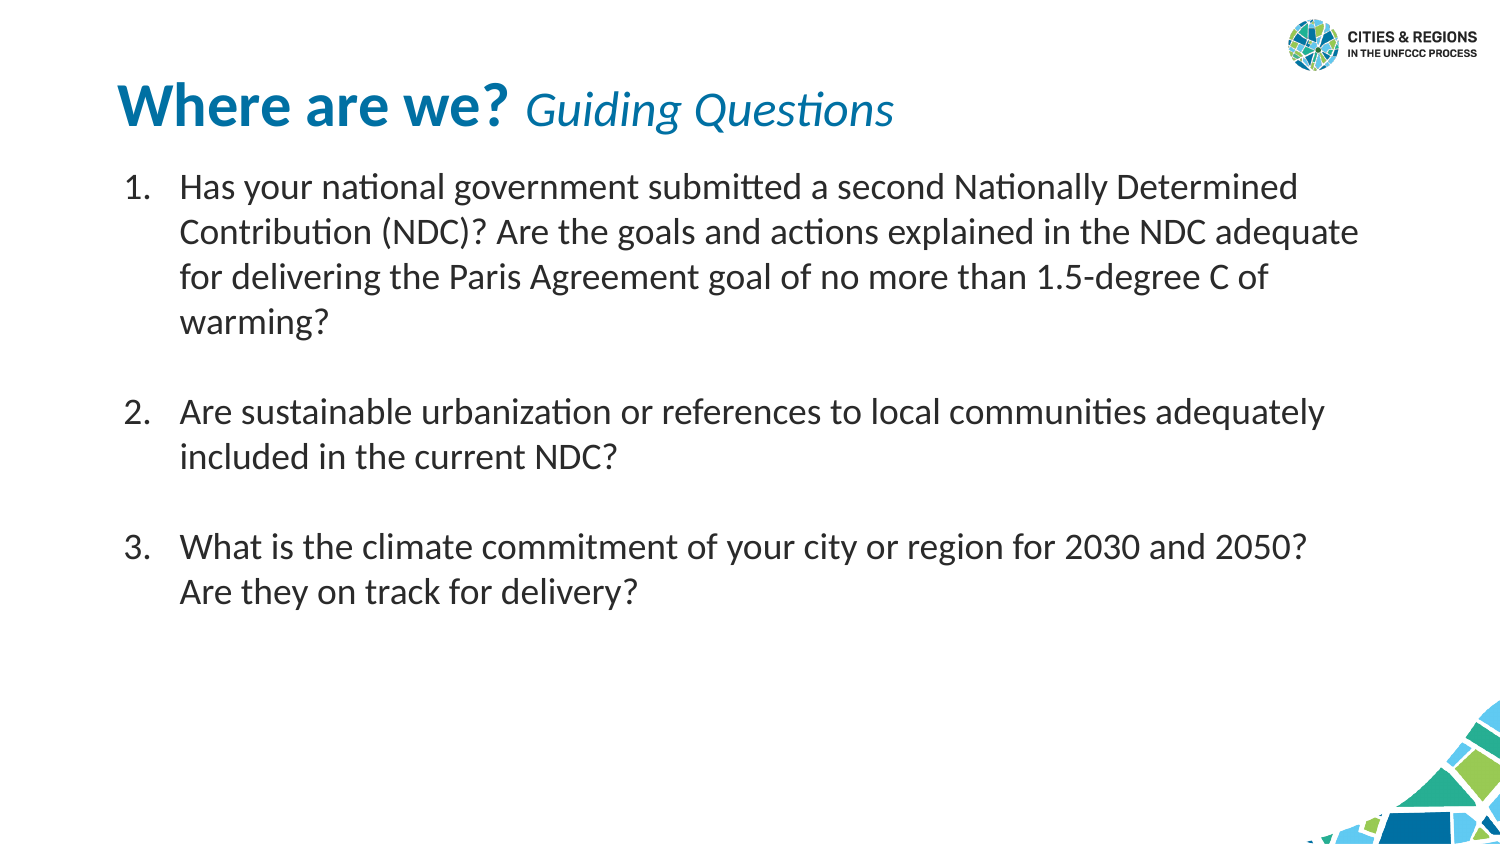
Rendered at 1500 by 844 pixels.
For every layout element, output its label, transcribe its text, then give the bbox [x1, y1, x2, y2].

title Where are we? Guiding Questions [102, 49, 1500, 155]
picture [1279, 11, 1487, 49]
text_box Has your national government submitted a second Nationally Determined Contribution (NDC)? Are the goals and actions explained in the NDC adequate for delivering the Paris Agreement goal of no more than 1.5-degree C of warming? Are sustainable urbanization or references to local communities adequately included in the current NDC? What is the climate commitment of your city or region for 2030 and 2050? Are they on track for delivery? [85, 154, 1380, 619]
picture [1301, 693, 1500, 844]
